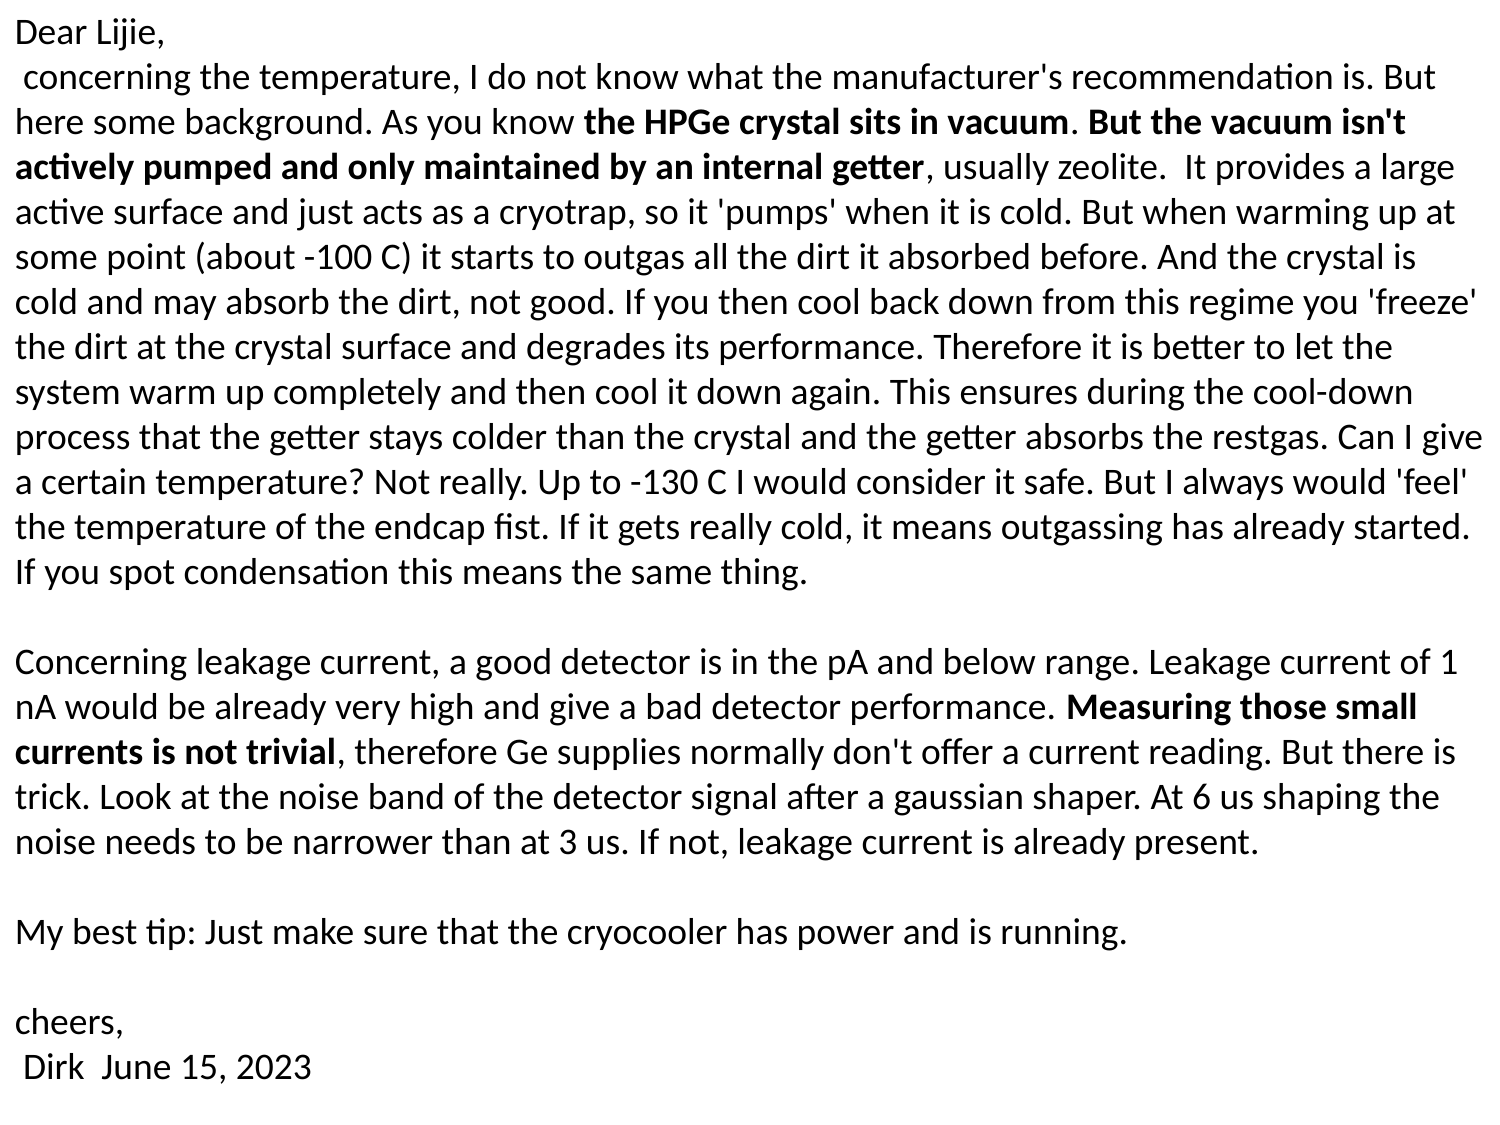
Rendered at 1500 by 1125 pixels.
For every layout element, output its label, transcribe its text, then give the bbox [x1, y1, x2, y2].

text_box Dear Lijie, concerning the temperature, I do not know what the manufacturer's recommendation is. But here some background. As you know the HPGe crystal sits in vacuum. But the vacuum isn't actively pumped and only maintained by an internal getter, usually zeolite. It provides a large active surface and just acts as a cryotrap, so it 'pumps' when it is cold. But when warming up at some point (about -100 C) it starts to outgas all the dirt it absorbed before. And the crystal is cold and may absorb the dirt, not good. If you then cool back down from this regime you 'freeze' the dirt at the crystal surface and degrades its performance. Therefore it is better to let the system warm up completely and then cool it down again. This ensures during the cool-down process that the getter stays colder than the crystal and the getter absorbs the restgas. Can I give a certain temperature? Not really. Up to -130 C I would consider it safe. But I always would 'feel' the temperature of the endcap fist. If it gets really cold, it means outgassing has already started. If you spot condensation this means the same thing. Concerning leakage current, a good detector is in the pA and below range. Leakage current of 1 nA would be already very high and give a bad detector performance. Measuring those small currents is not trivial, therefore Ge supplies normally don't offer a current reading. But there is trick. Look at the noise band of the detector signal after a gaussian shaper. At 6 us shaping the noise needs to be narrower than at 3 us. If not, leakage current is already present. My best tip: Just make sure that the cryocooler has power and is running. cheers, Dirk June 15, 2023 [0, 0, 1500, 1095]
